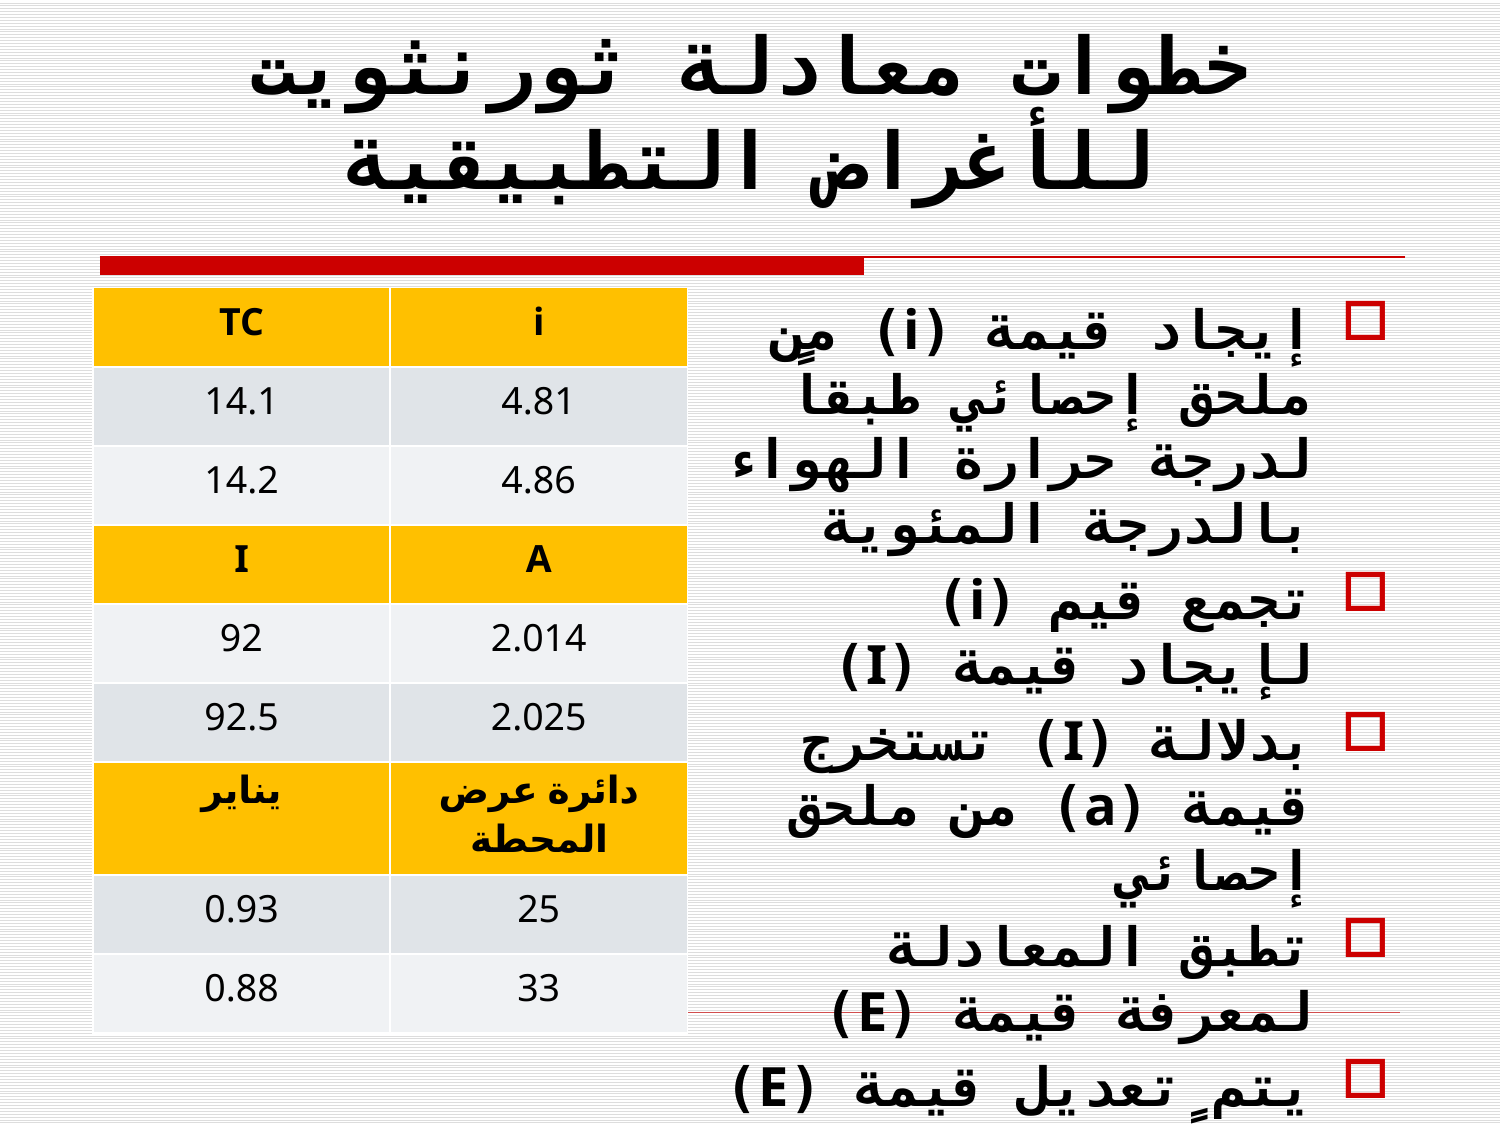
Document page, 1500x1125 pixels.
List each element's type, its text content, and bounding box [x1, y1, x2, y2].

table_cell 92 [94, 605, 389, 682]
table_cell 2.014 [391, 605, 687, 682]
table_cell 25 [391, 876, 687, 953]
table_cell دائرة عرض المحطة [391, 763, 687, 874]
table_cell يناير [94, 763, 389, 874]
table_cell 4.81 [391, 368, 687, 445]
table_cell 92.5 [94, 684, 389, 761]
list إيجاد قيمة (i) من ملحق إحصائي طبقاً لدرجة حرارة الهواء بالدرجة المئوية تجمع قيم (i) لإيجاد قيمة (I) بدلالة (I) تستخرج قيمة (a) من ملحق إحصائي تطبق المعادلة لمعرفة قيمة (E) يتم تعديل قيمة (E) تبعاً لدائرة عرض المكان [699, 287, 1406, 988]
title خطوات معادلة ثورنثويت للأغراض التطبيقية [94, 50, 1407, 213]
table_cell 14.1 [94, 368, 389, 445]
table_cell 33 [391, 955, 687, 1032]
table_header i [391, 288, 687, 366]
table_cell 2.025 [391, 684, 687, 761]
table_header TC [94, 288, 389, 366]
table_cell I [94, 526, 389, 603]
table_cell 4.86 [391, 447, 687, 524]
table_cell 14.2 [94, 447, 389, 524]
table_cell 0.93 [94, 876, 389, 953]
table_cell 0.88 [94, 955, 389, 1032]
table_cell A [391, 526, 687, 603]
